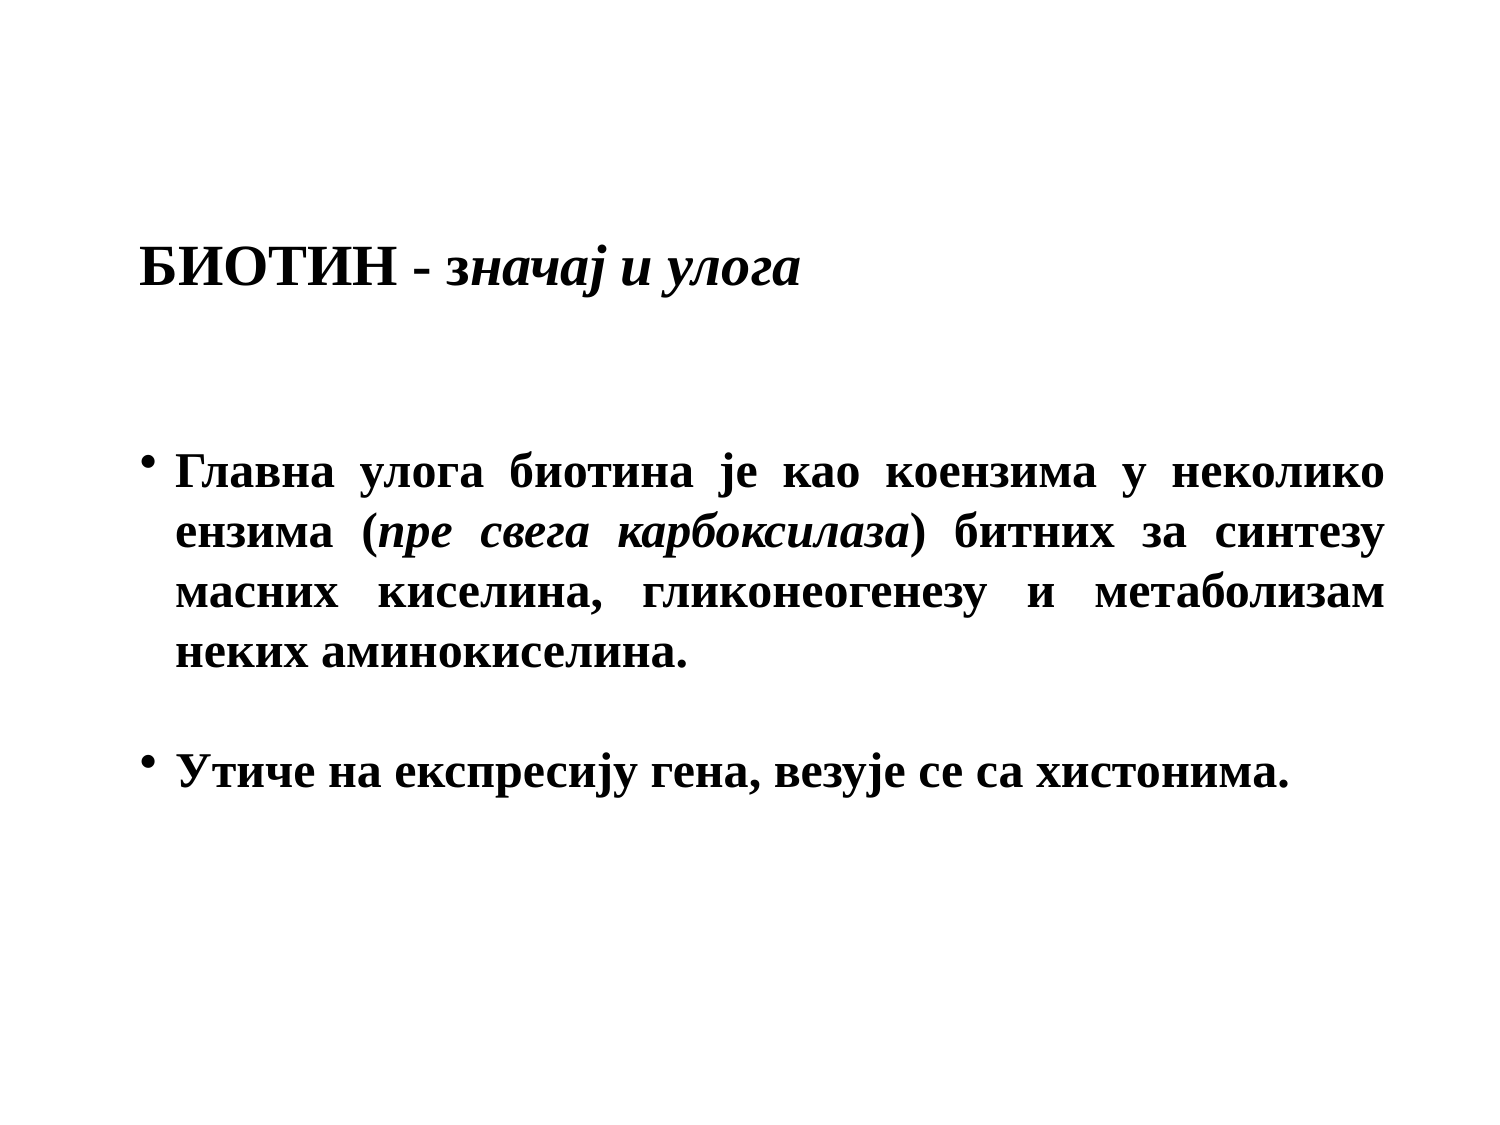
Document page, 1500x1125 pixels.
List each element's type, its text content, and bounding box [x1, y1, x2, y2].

text_box БИОТИН - значај и улога Главна улога биотина је као коензима у неколико ензима (пре свега карбоксилаза) битних за синтезу масних киселина, гликонеогенезу и метаболизам неких аминокиселина. Утиче на експресију гена, везује се са хистонима. [124, 220, 1400, 865]
